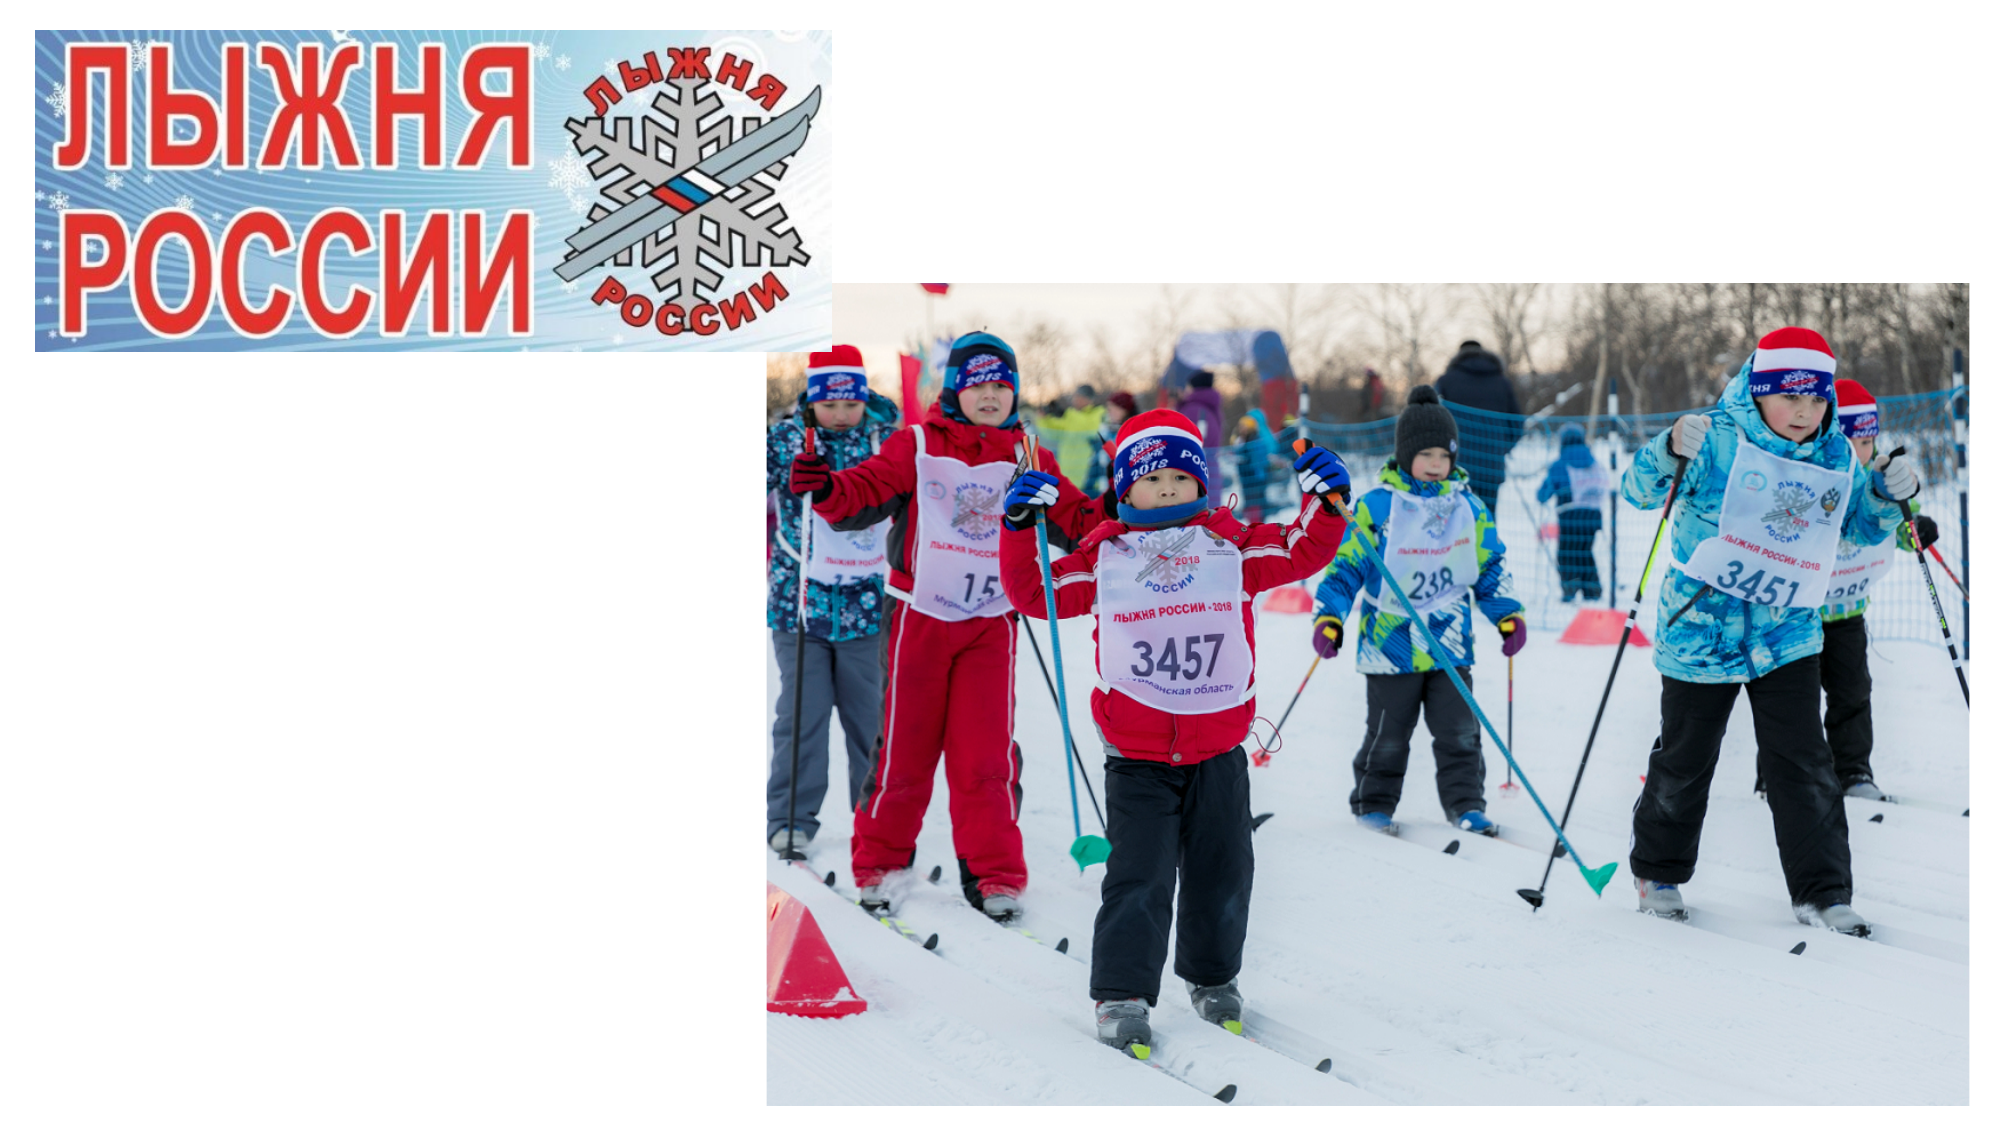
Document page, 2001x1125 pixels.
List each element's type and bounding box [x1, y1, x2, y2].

picture [34, 30, 832, 352]
list [766, 283, 1970, 1106]
